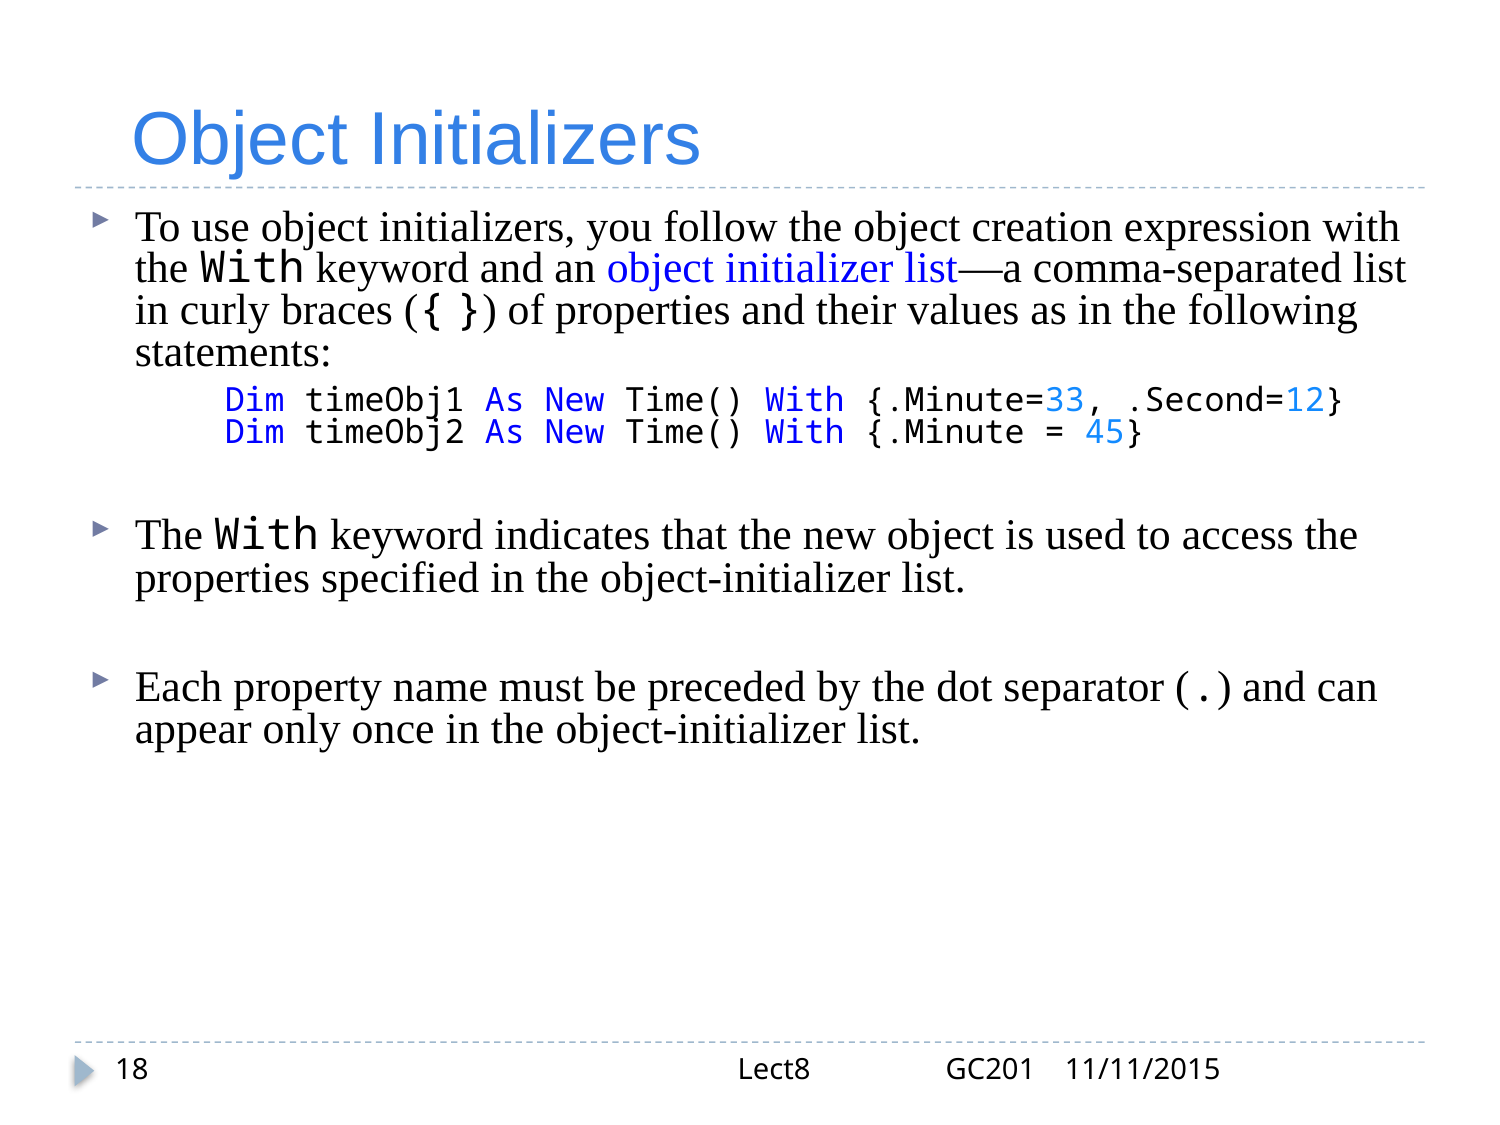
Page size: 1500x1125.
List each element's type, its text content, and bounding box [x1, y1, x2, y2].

title Object Initializers [75, 24, 1425, 188]
slide_number 18 [100, 1042, 426, 1103]
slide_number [1051, 1042, 1426, 1103]
footer Lect8 GC201 [475, 1042, 1051, 1103]
list To use object initializers, you follow the object creation expression with the With keyword and an object initializer list—a comma-separated list in curly braces ({ }) of properties and their values as in the following statements: Dim timeObj1 As New Time() With {.Minute=33, .Second=12} Dim timeObj2 As New Time() With {.Minute = 45} The With keyword indicates that the new object is used to access the properties specified in the object-initializer list. Each property name must be preceded by the dot separator (.) and can appear only once in the object-initializer list. [75, 200, 1425, 1006]
